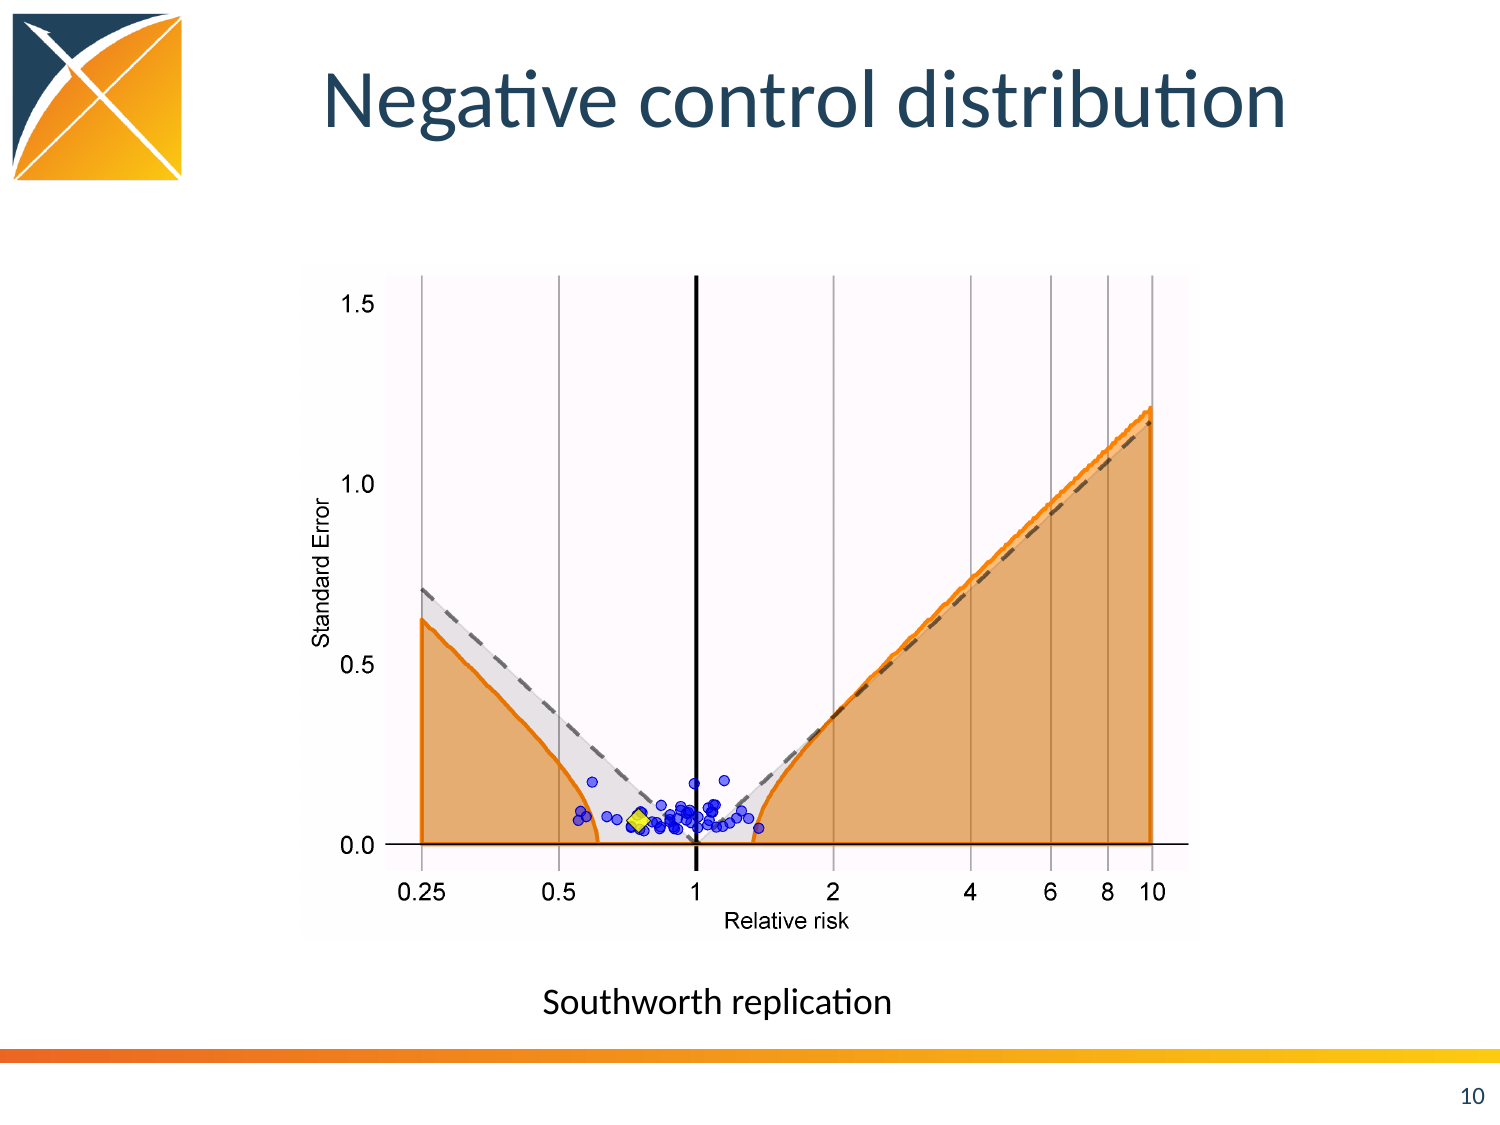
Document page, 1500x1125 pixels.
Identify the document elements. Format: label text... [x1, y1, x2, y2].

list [299, 264, 1201, 941]
slide_number 10 [1149, 1065, 1500, 1125]
text_box Southworth replication [528, 969, 908, 1029]
title Negative control distribution [187, 24, 1425, 163]
picture [0, 0, 206, 200]
